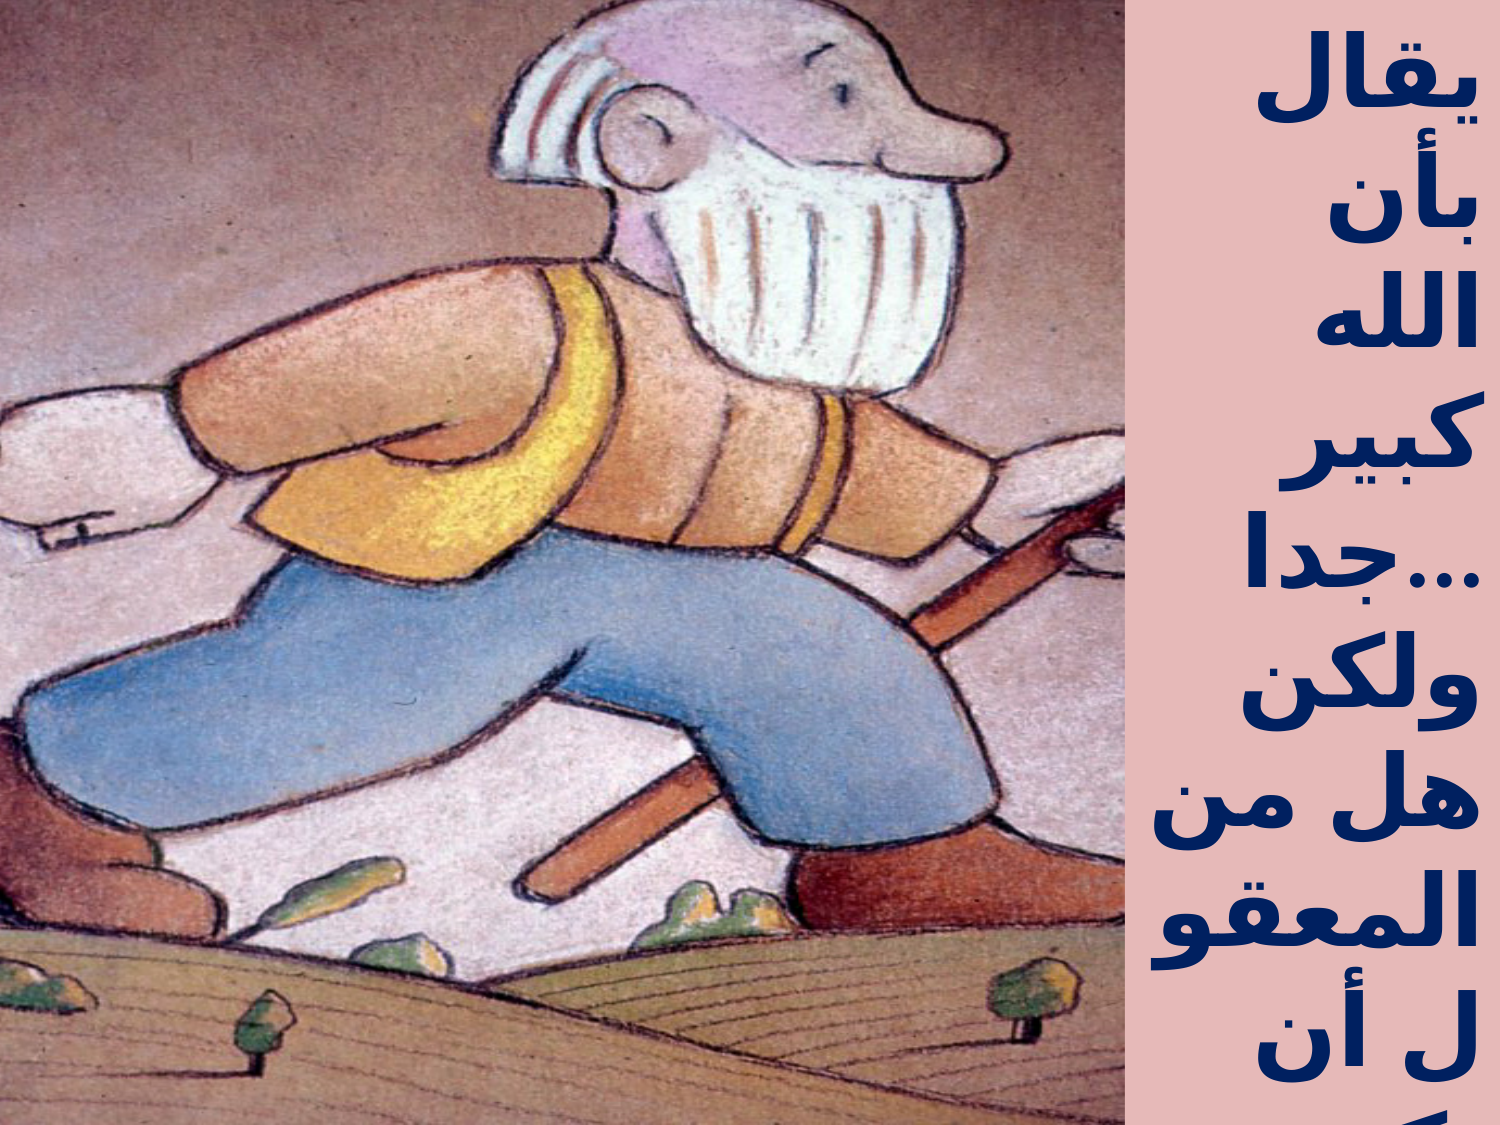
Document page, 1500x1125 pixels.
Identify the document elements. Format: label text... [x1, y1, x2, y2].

text_box يقال بأن الله كبير جدا... ولكن هل من المعقول أن يكون الله بحجم عملاق... [1126, 0, 1500, 1125]
picture [0, 0, 1126, 1125]
